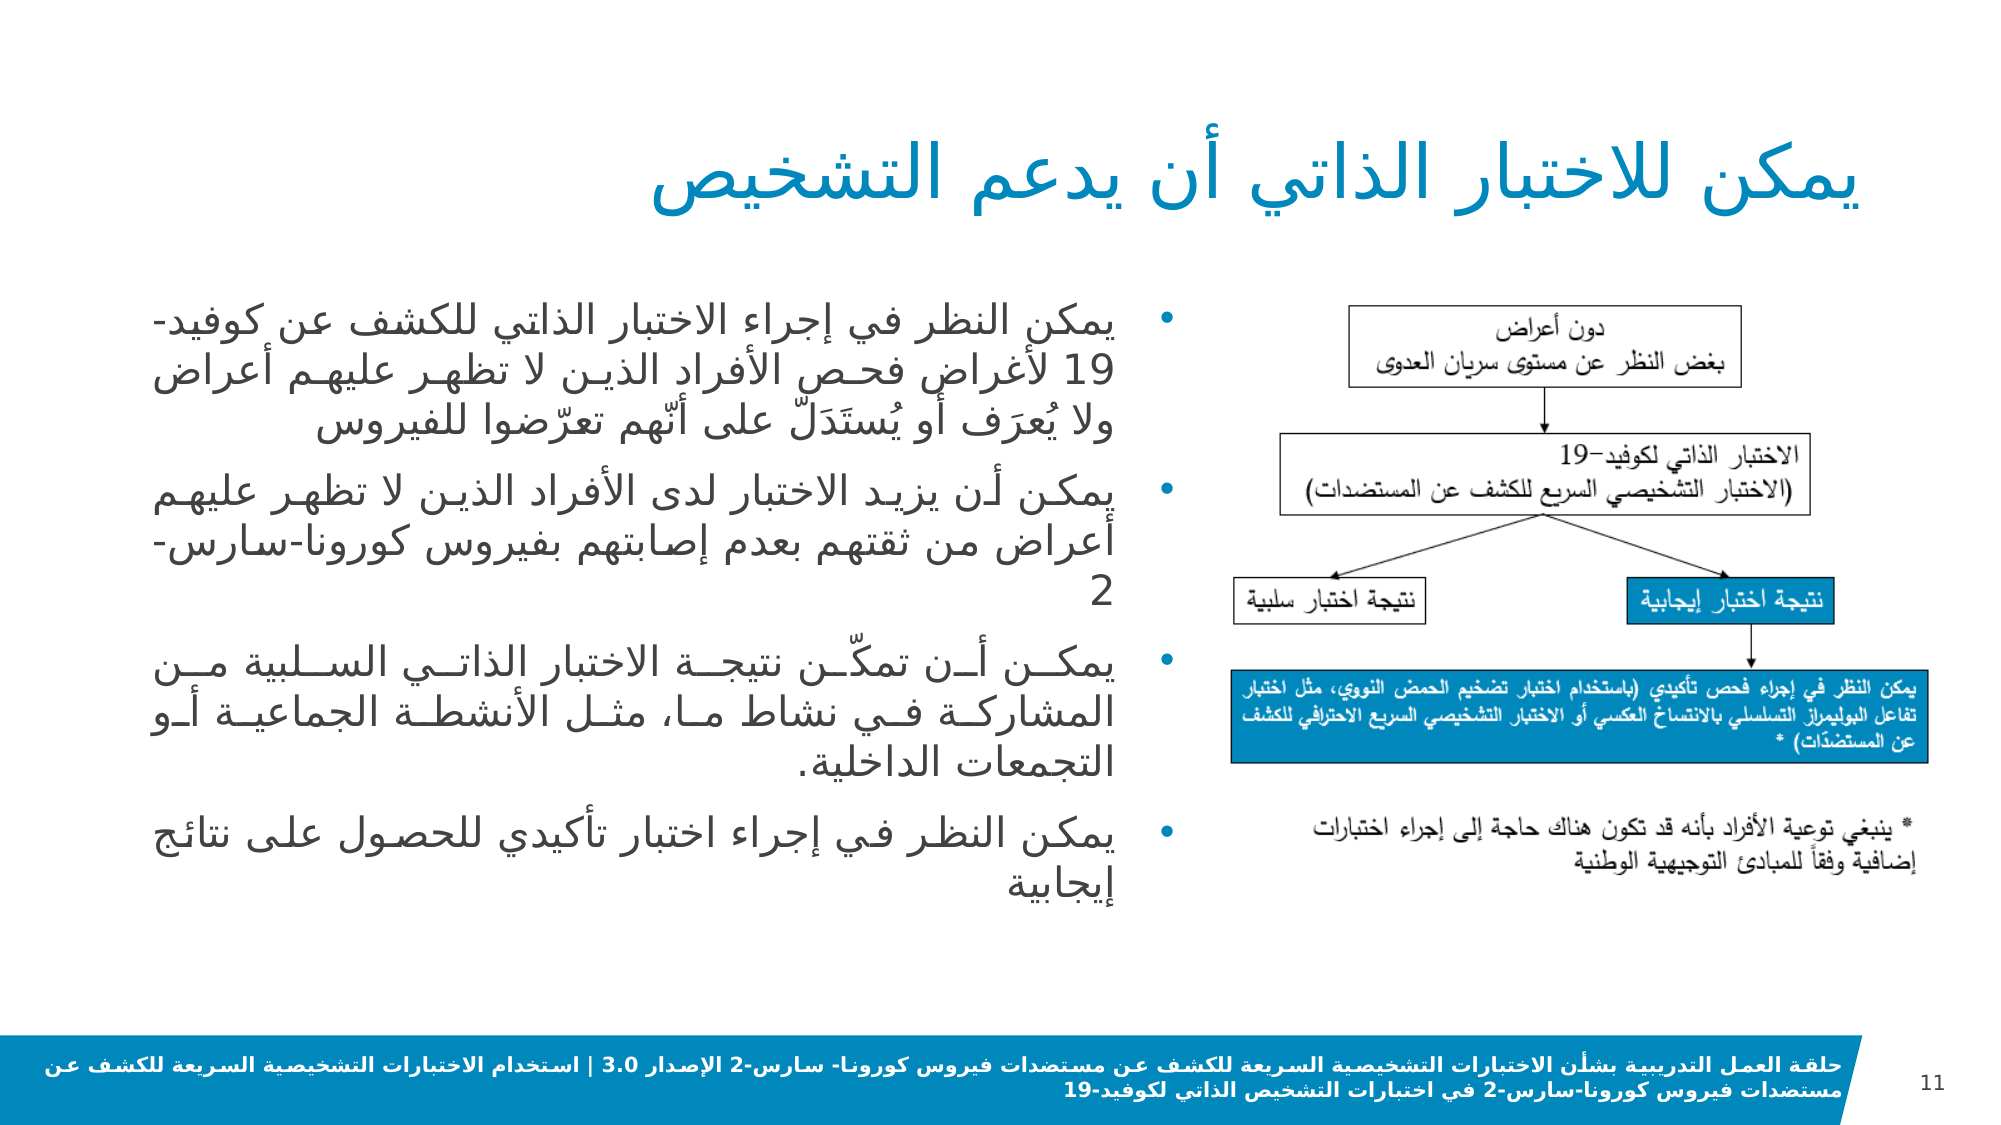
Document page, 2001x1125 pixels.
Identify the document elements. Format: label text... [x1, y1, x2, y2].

footer حلقة العمل التدريبية بشأن الاختبارات التشخيصية السريعة للكشف عن مستضدات فيروس كورونا- سارس-2 الإصدار 3.0 | استخدام الاختبارات التشخيصية السريعة للكشف عن مستضدات فيروس كورونا-سارس-2 في اختبارات التشخيص الذاتي لكوفيد-19 [44, 1035, 1843, 1118]
picture [1192, 284, 1965, 924]
title يمكن للاختبار الذاتي أن يدعم التشخيص [137, 59, 1863, 215]
slide_number 11 [1862, 1035, 1947, 1125]
list يمكن النظر في إجراء الاختبار الذاتي للكشف عن كوفيد-19 لأغراض فحص الأفراد الذين لا تظهر عليهم أعراض ولا يُعرَف أو يُستَدَلّ على أنّهم تعرّضوا للفيروس يمكن أن يزيد الاختبار لدى الأفراد الذين لا تظهر عليهم أعراض من ثقتهم بعدم إصابتهم بفيروس كورونا-سارس-2 يمكن أن تمكّن نتيجة الاختبار الذاتي السلبية من المشاركة في نشاط ما، مثل الأنشطة الجماعية أو التجمعات الداخلية. يمكن النظر في إجراء اختبار تأكيدي للحصول على نتائج إيجابية [137, 284, 1206, 1014]
